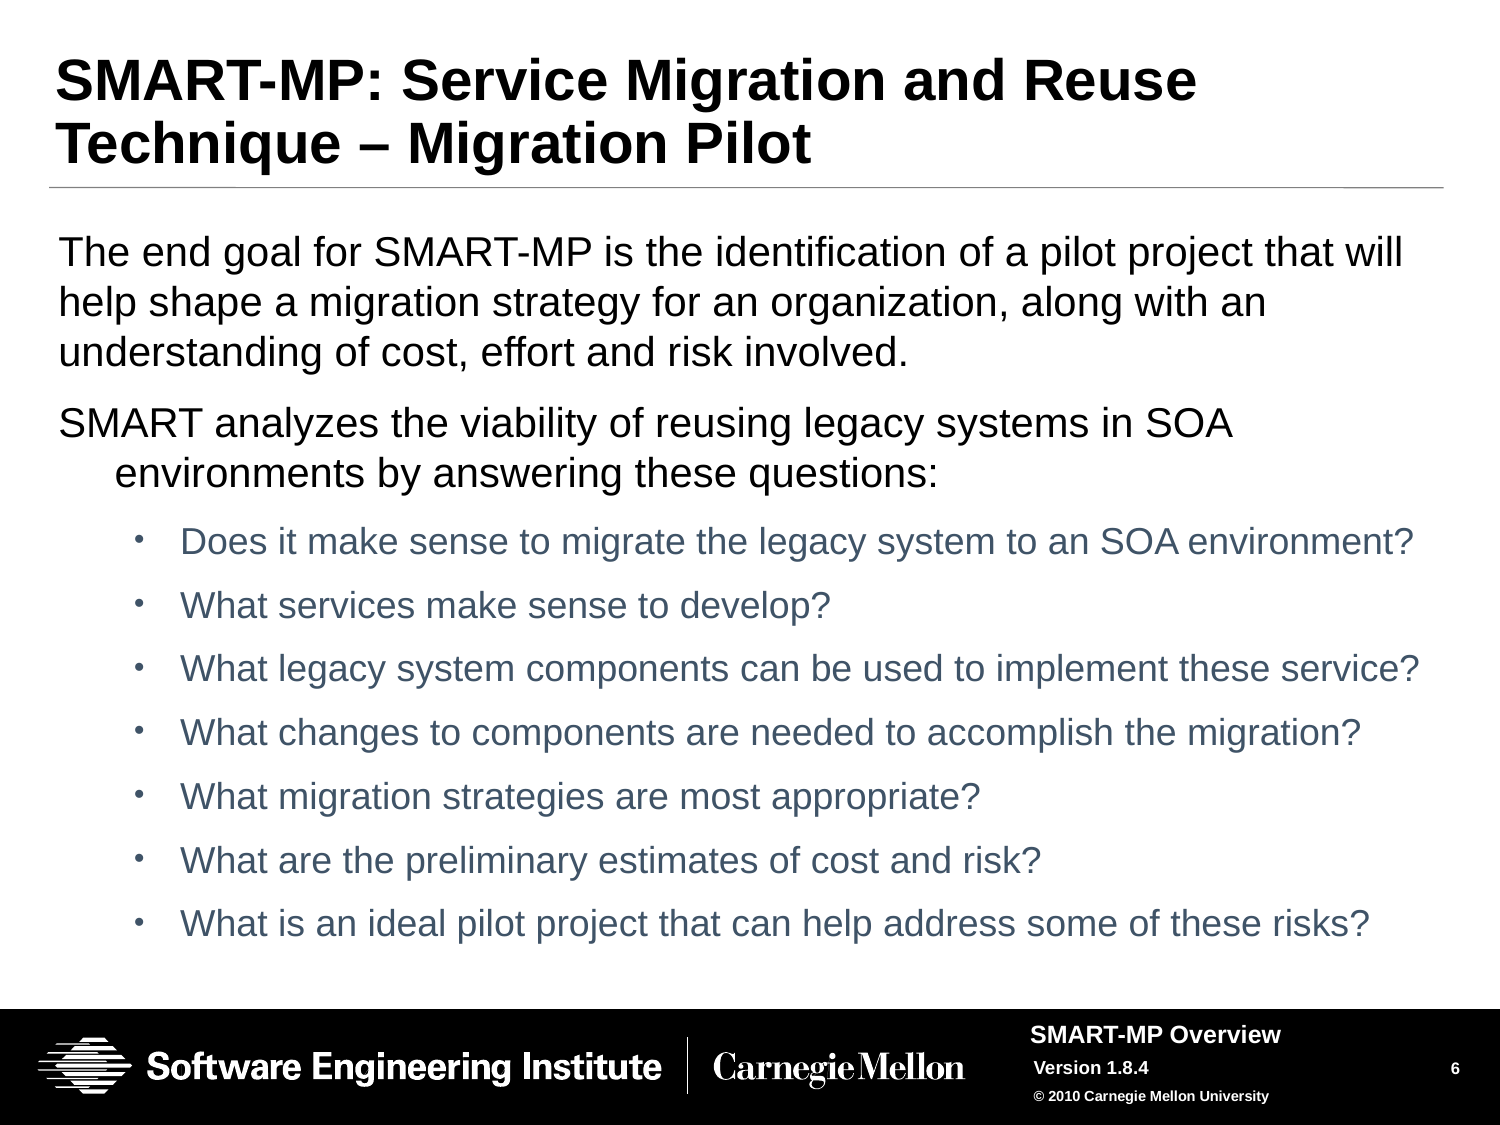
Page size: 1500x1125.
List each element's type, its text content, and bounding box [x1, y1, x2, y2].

text_box SMART-MP Overview [1015, 1010, 1297, 1056]
title SMART-MP: Service Migration and Reuse Technique – Migration Pilot [55, 49, 1451, 178]
list The end goal for SMART-MP is the identification of a pilot project that will help shape a migration strategy for an organization, along with an understanding of cost, effort and risk involved. SMART analyzes the viability of reusing legacy systems in SOA environments by answering these questions: Does it make sense to migrate the legacy system to an SOA environment? What services make sense to develop? What legacy system components can be used to implement these service? What changes to components are needed to accomplish the migration? What migration strategies are most appropriate? What are the preliminary estimates of cost and risk? What is an ideal pilot project that can help address some of these risks? [58, 224, 1438, 953]
